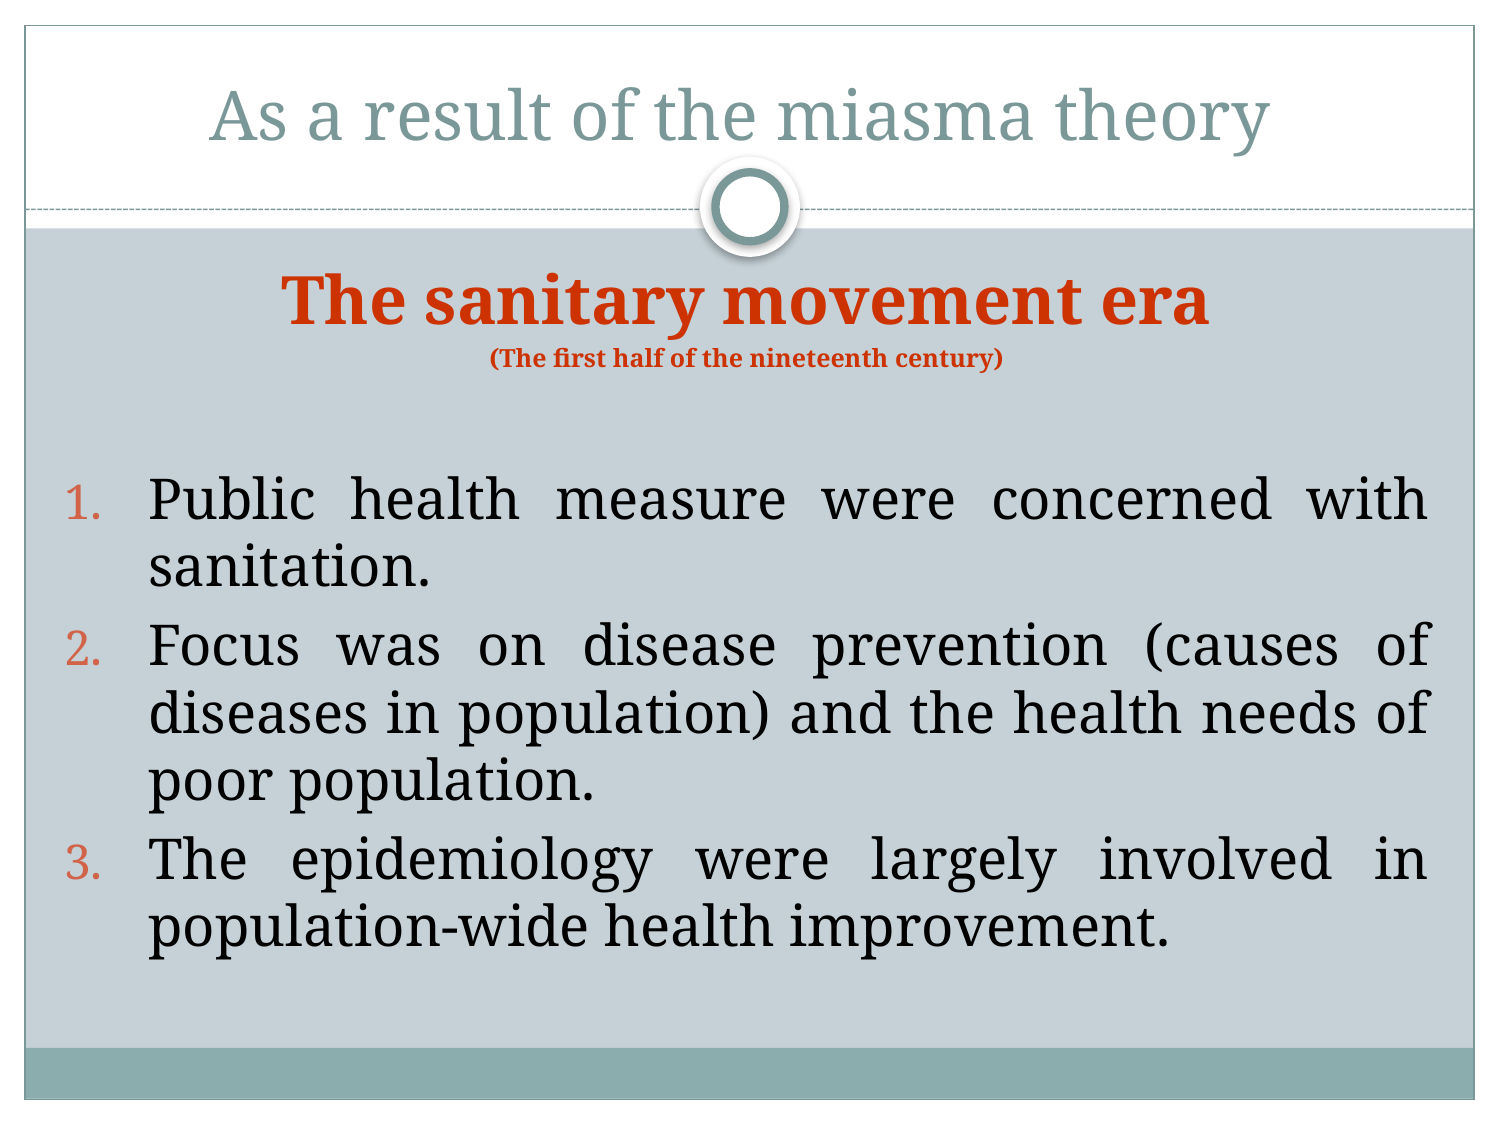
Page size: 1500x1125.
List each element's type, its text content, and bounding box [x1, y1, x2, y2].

title As a result of the miasma theory [49, 37, 1450, 162]
list The sanitary movement era (The first half of the nineteenth century) Public health measure were concerned with sanitation. Focus was on disease prevention (causes of diseases in population) and the health needs of poor population. The epidemiology were largely involved in population-wide health improvement. [49, 250, 1445, 1071]
